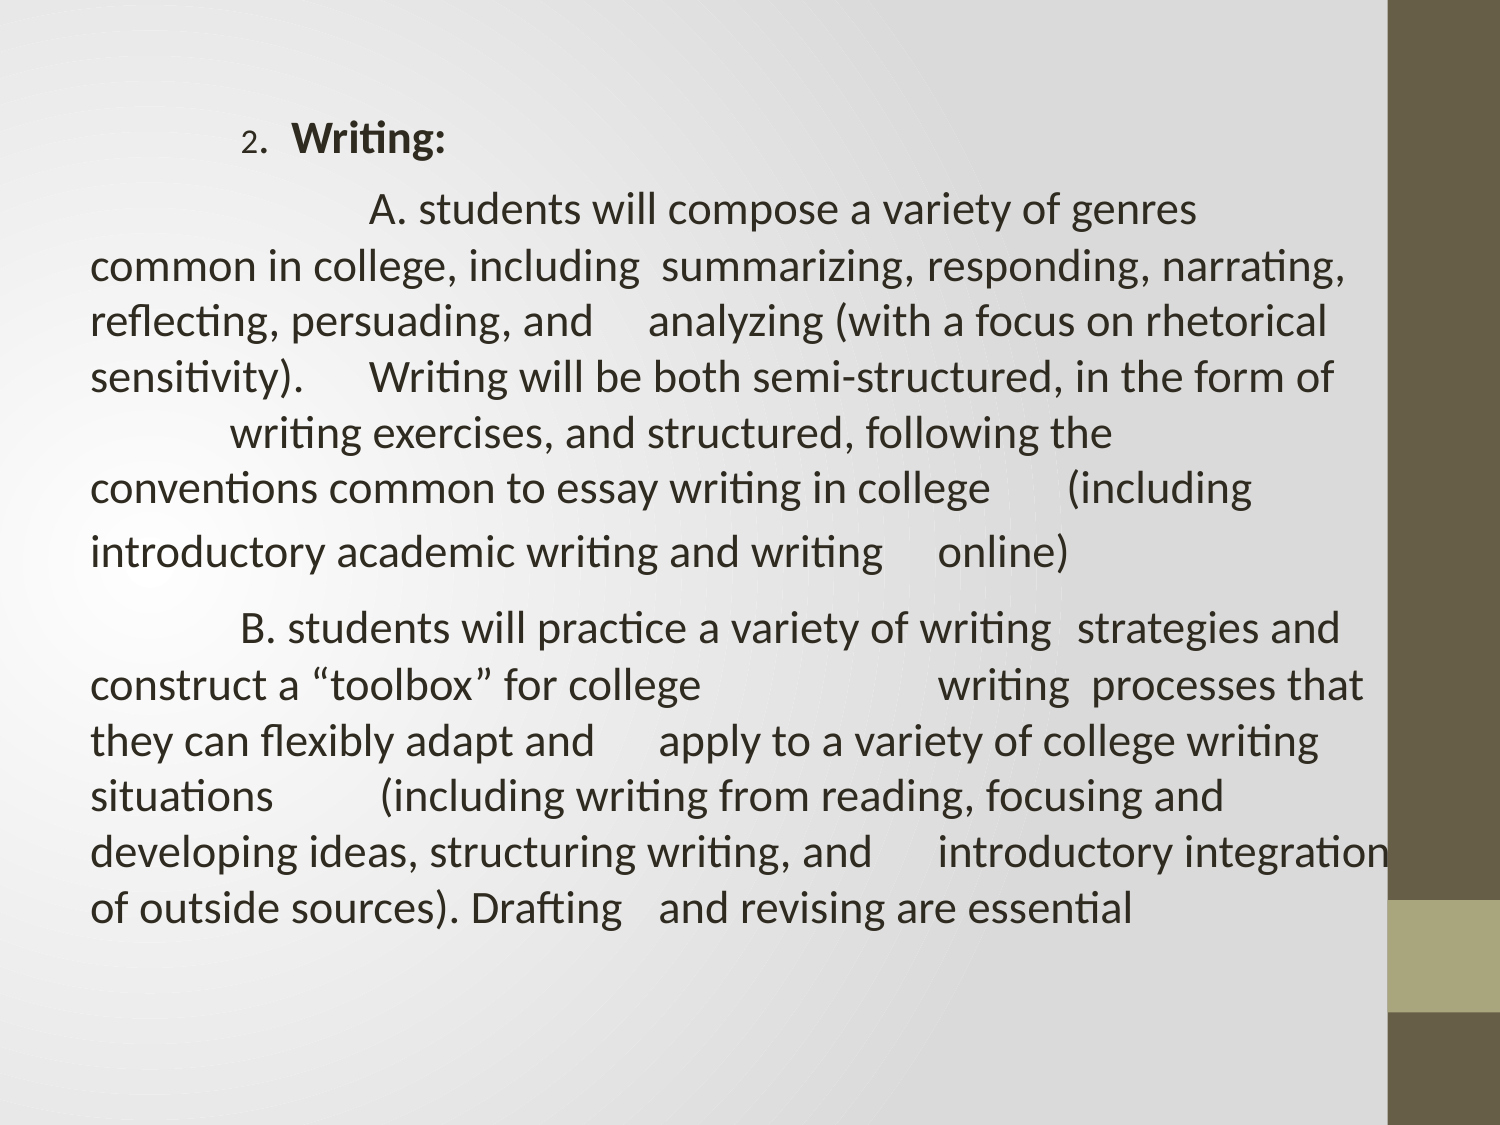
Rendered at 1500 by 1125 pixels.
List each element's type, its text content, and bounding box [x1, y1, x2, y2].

list 2. Writing: A. students will compose a variety of genres common in college, including summarizing, responding, narrating, reflecting, persuading, and analyzing (with a focus on rhetorical sensitivity). Writing will be both semi-structured, in the form of writing exercises, and structured, following the conventions common to essay writing in college (including introductory academic writing and writing online) B. students will practice a variety of writing strategies and construct a “toolbox” for college writing processes that they can flexibly adapt and apply to a variety of college writing situations (including writing from reading, focusing and developing ideas, structuring writing, and introductory integration of outside sources). Drafting and revising are essential [75, 99, 1425, 1005]
